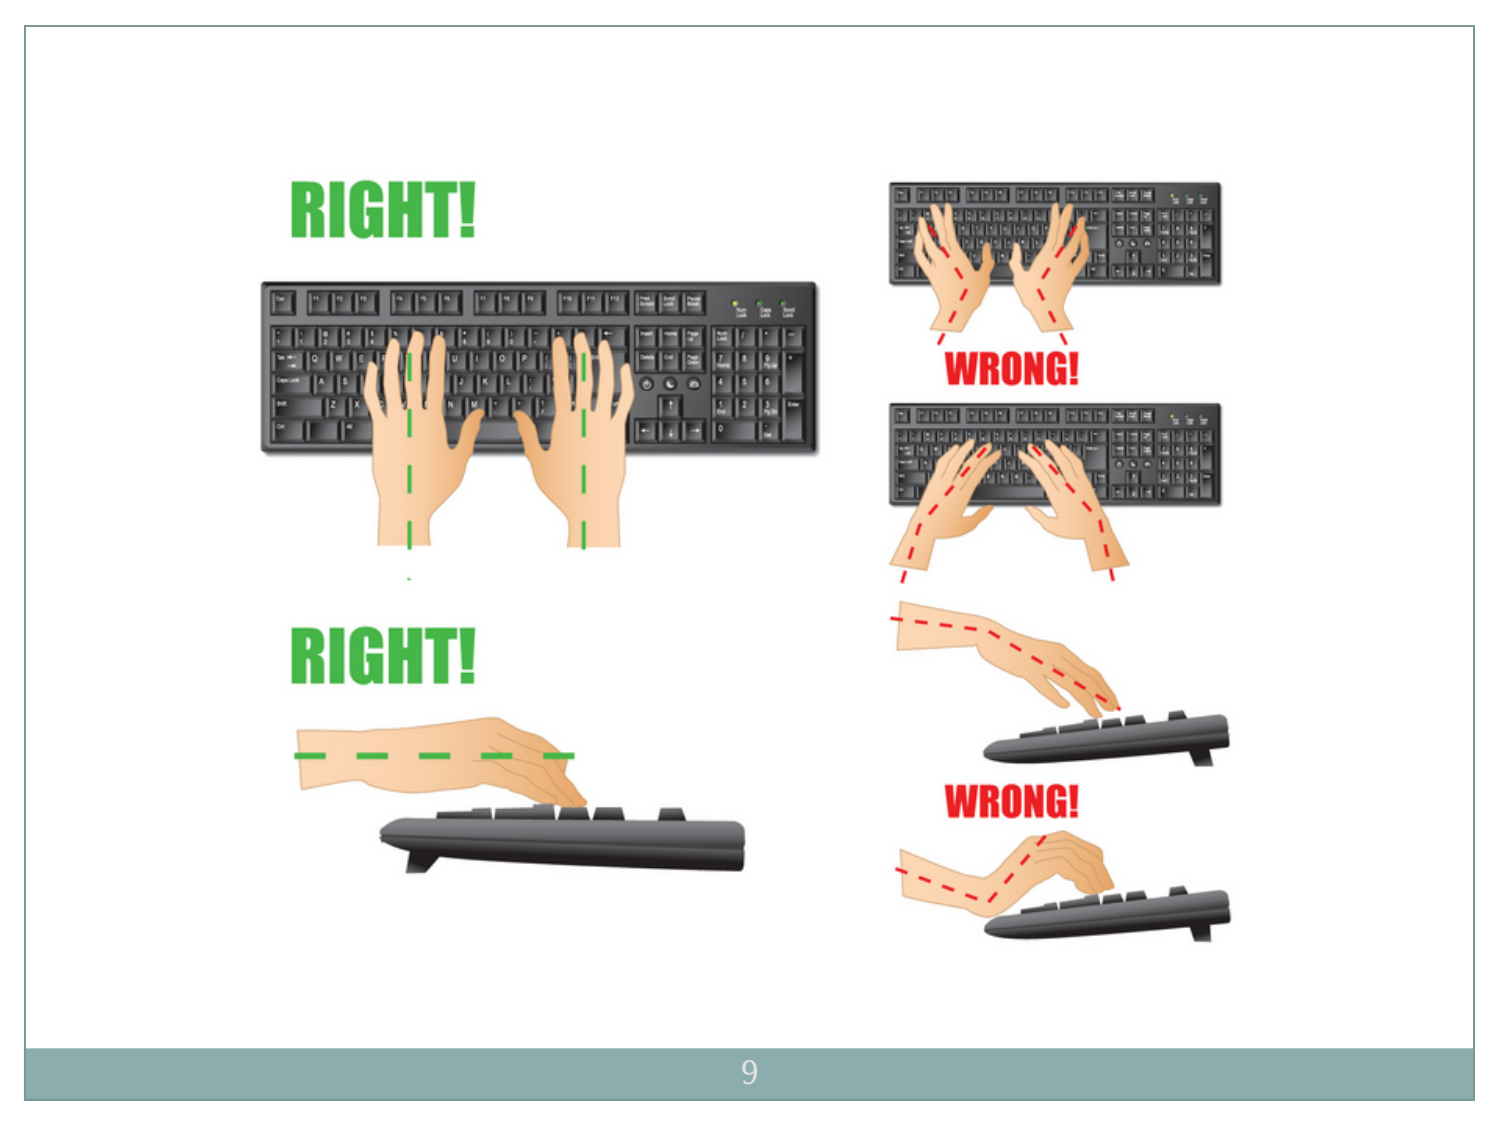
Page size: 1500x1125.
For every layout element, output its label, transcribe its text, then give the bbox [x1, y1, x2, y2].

slide_number 9 [699, 1037, 800, 1110]
picture [216, 150, 1284, 975]
